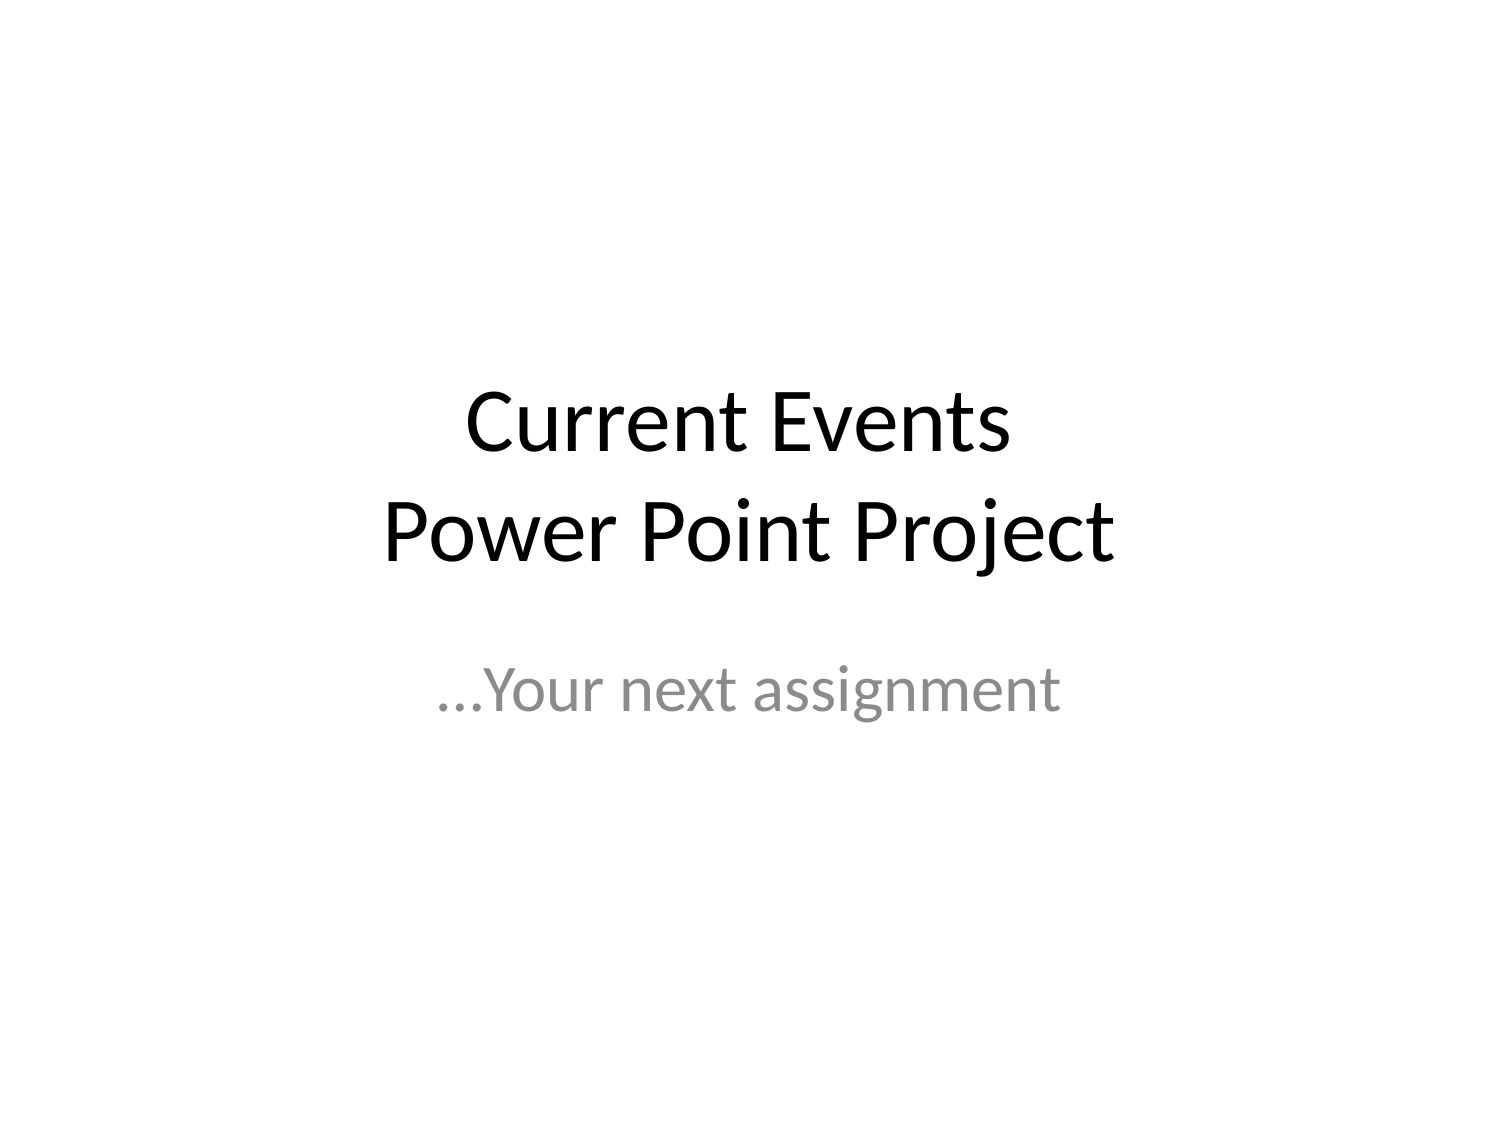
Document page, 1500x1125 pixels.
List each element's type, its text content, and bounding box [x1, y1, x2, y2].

title Current Events Power Point Project [112, 349, 1388, 591]
subtitle …Your next assignment [225, 637, 1275, 925]
